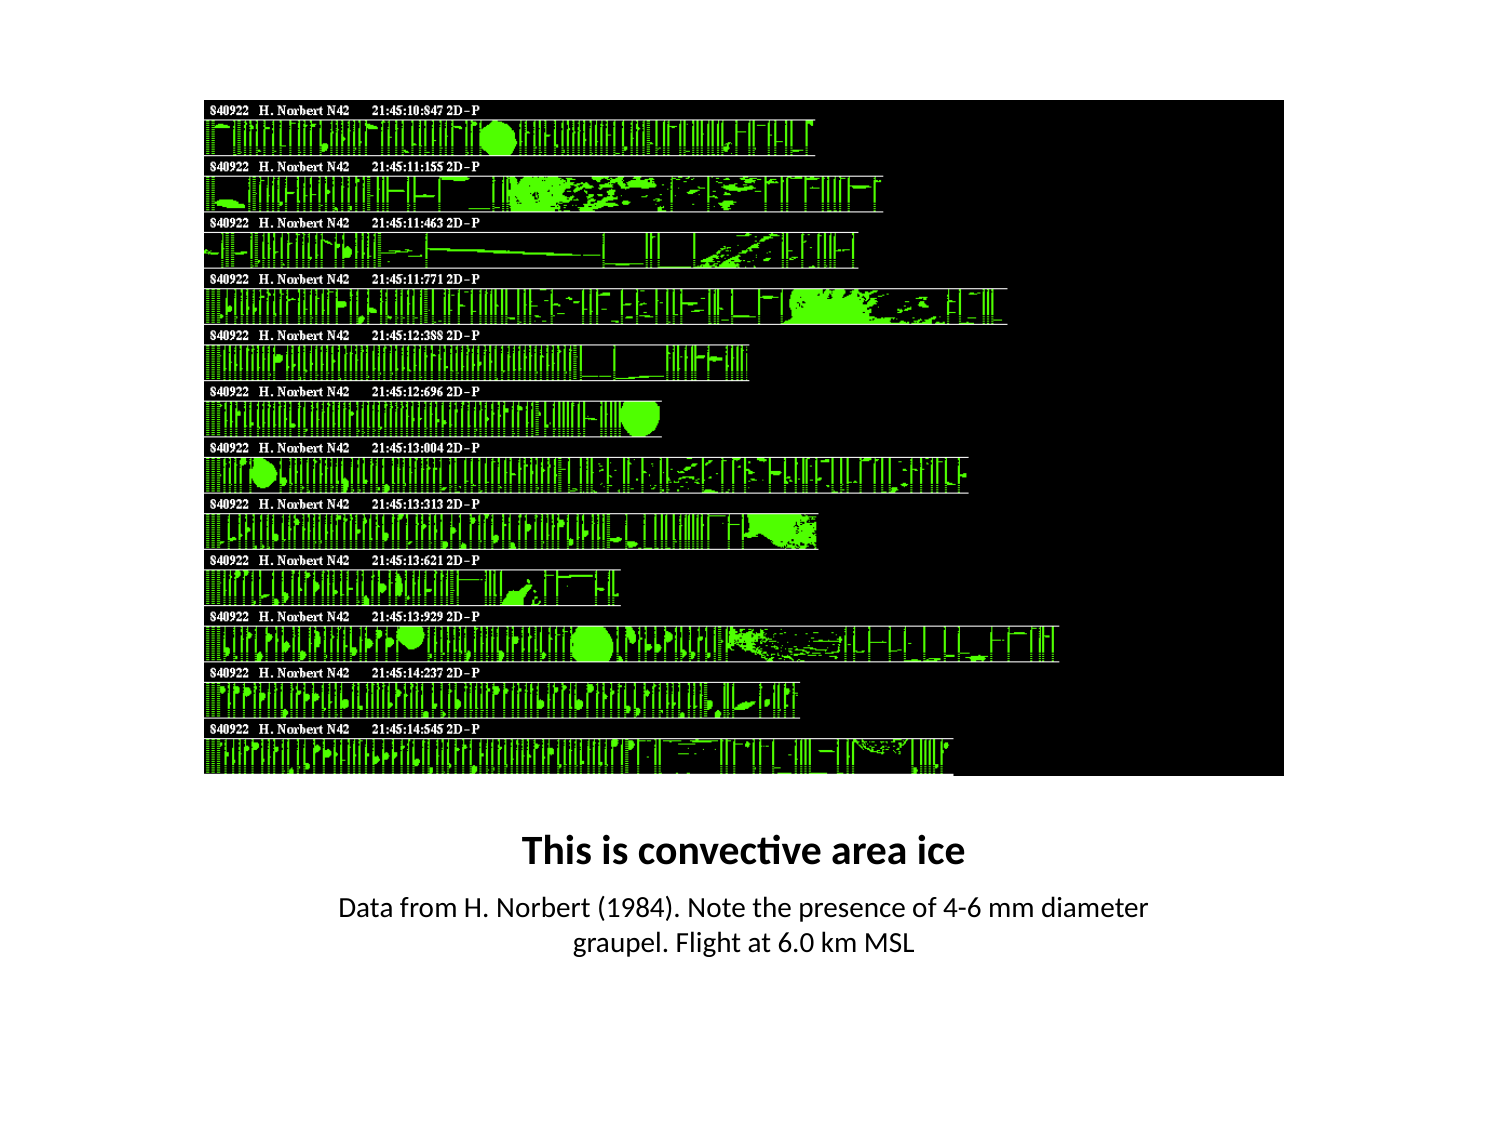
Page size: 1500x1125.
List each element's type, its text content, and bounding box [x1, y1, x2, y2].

picture [199, 100, 1286, 776]
list Data from H. Norbert (1984). Note the presence of 4-6 mm diameter graupel. Flight at 6.0 km MSL [294, 880, 1194, 1013]
title This is convective area ice [294, 787, 1194, 880]
